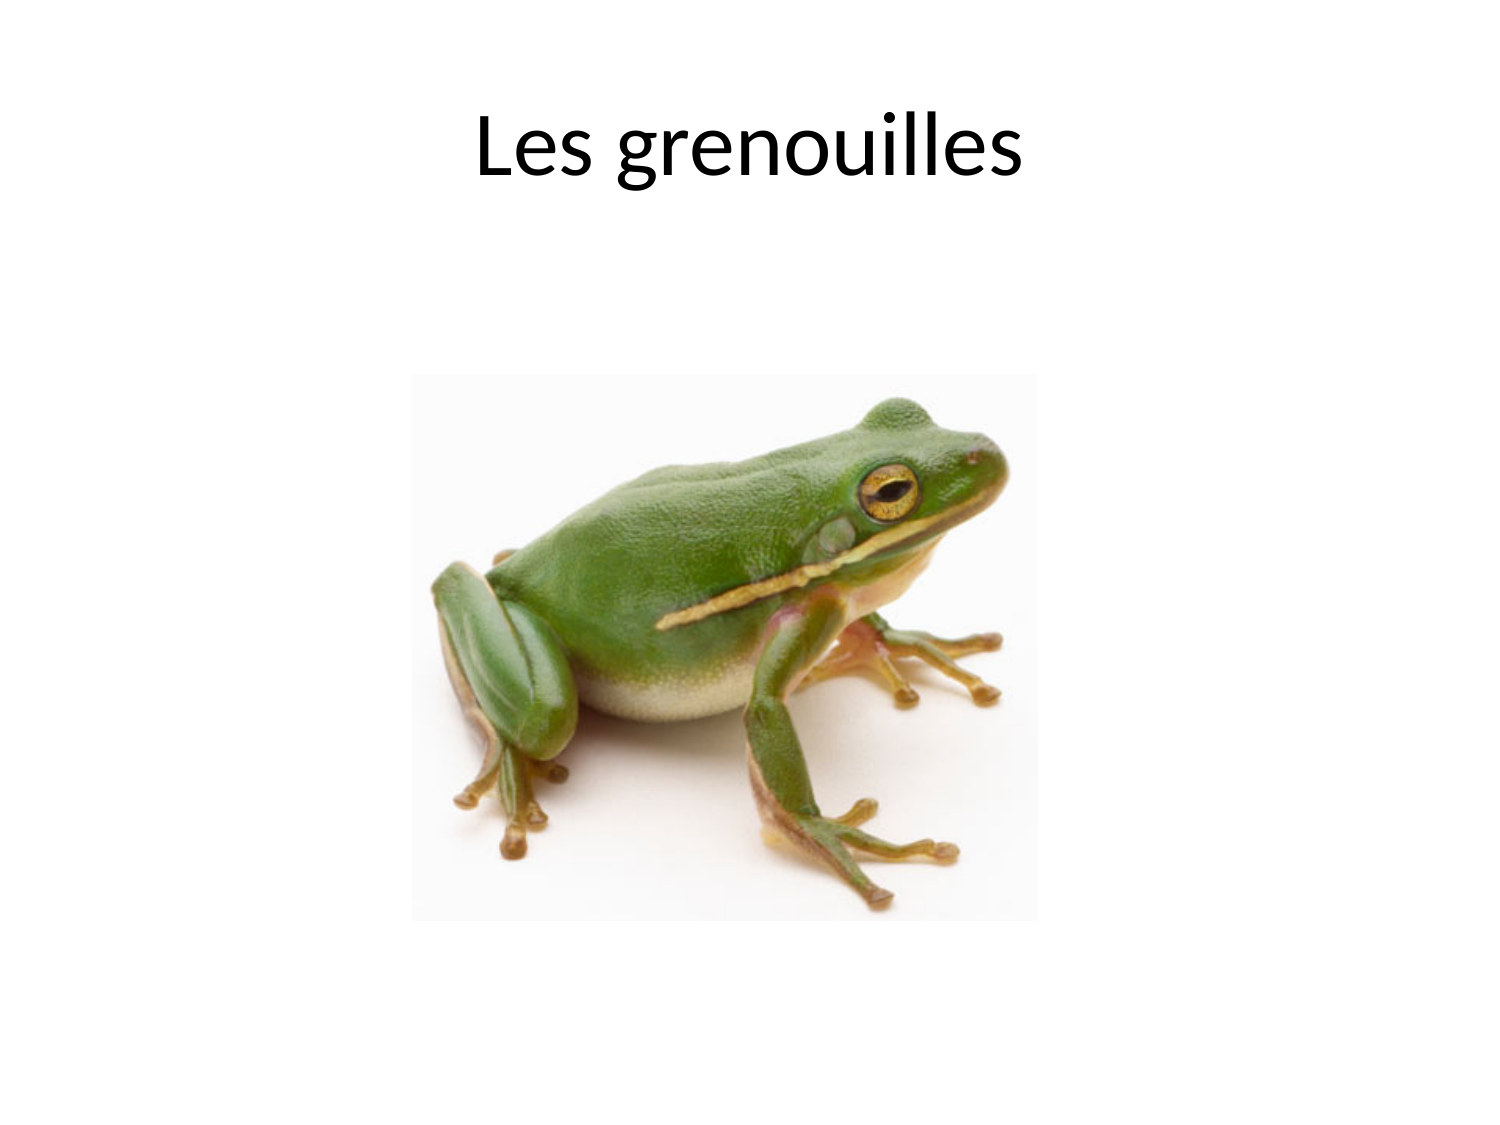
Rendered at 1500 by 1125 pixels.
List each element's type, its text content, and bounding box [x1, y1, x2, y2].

title Les grenouilles [75, 45, 1425, 233]
picture [412, 374, 1038, 921]
